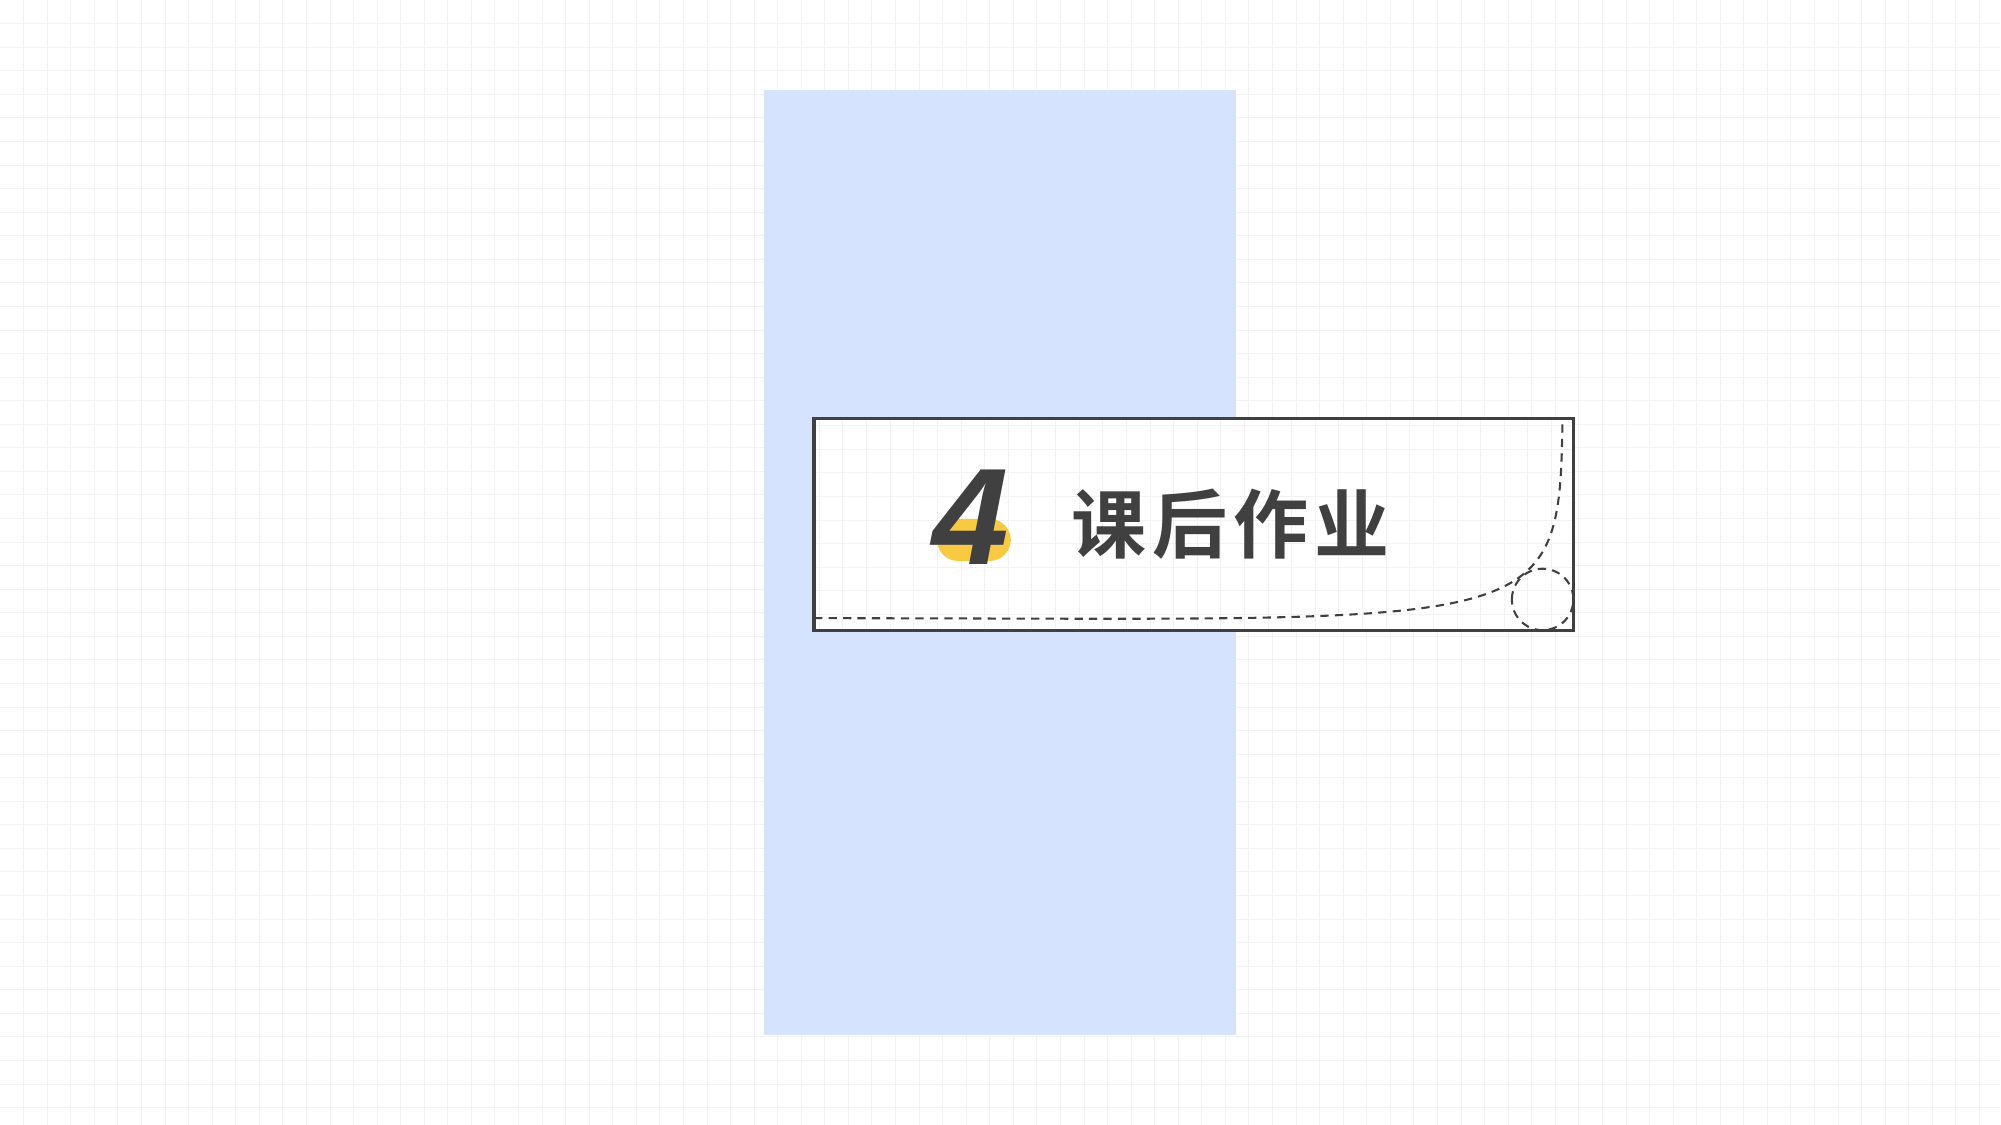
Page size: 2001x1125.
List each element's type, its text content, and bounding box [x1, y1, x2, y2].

list 4 [918, 438, 1026, 604]
list 课后作业 [1056, 480, 1416, 578]
